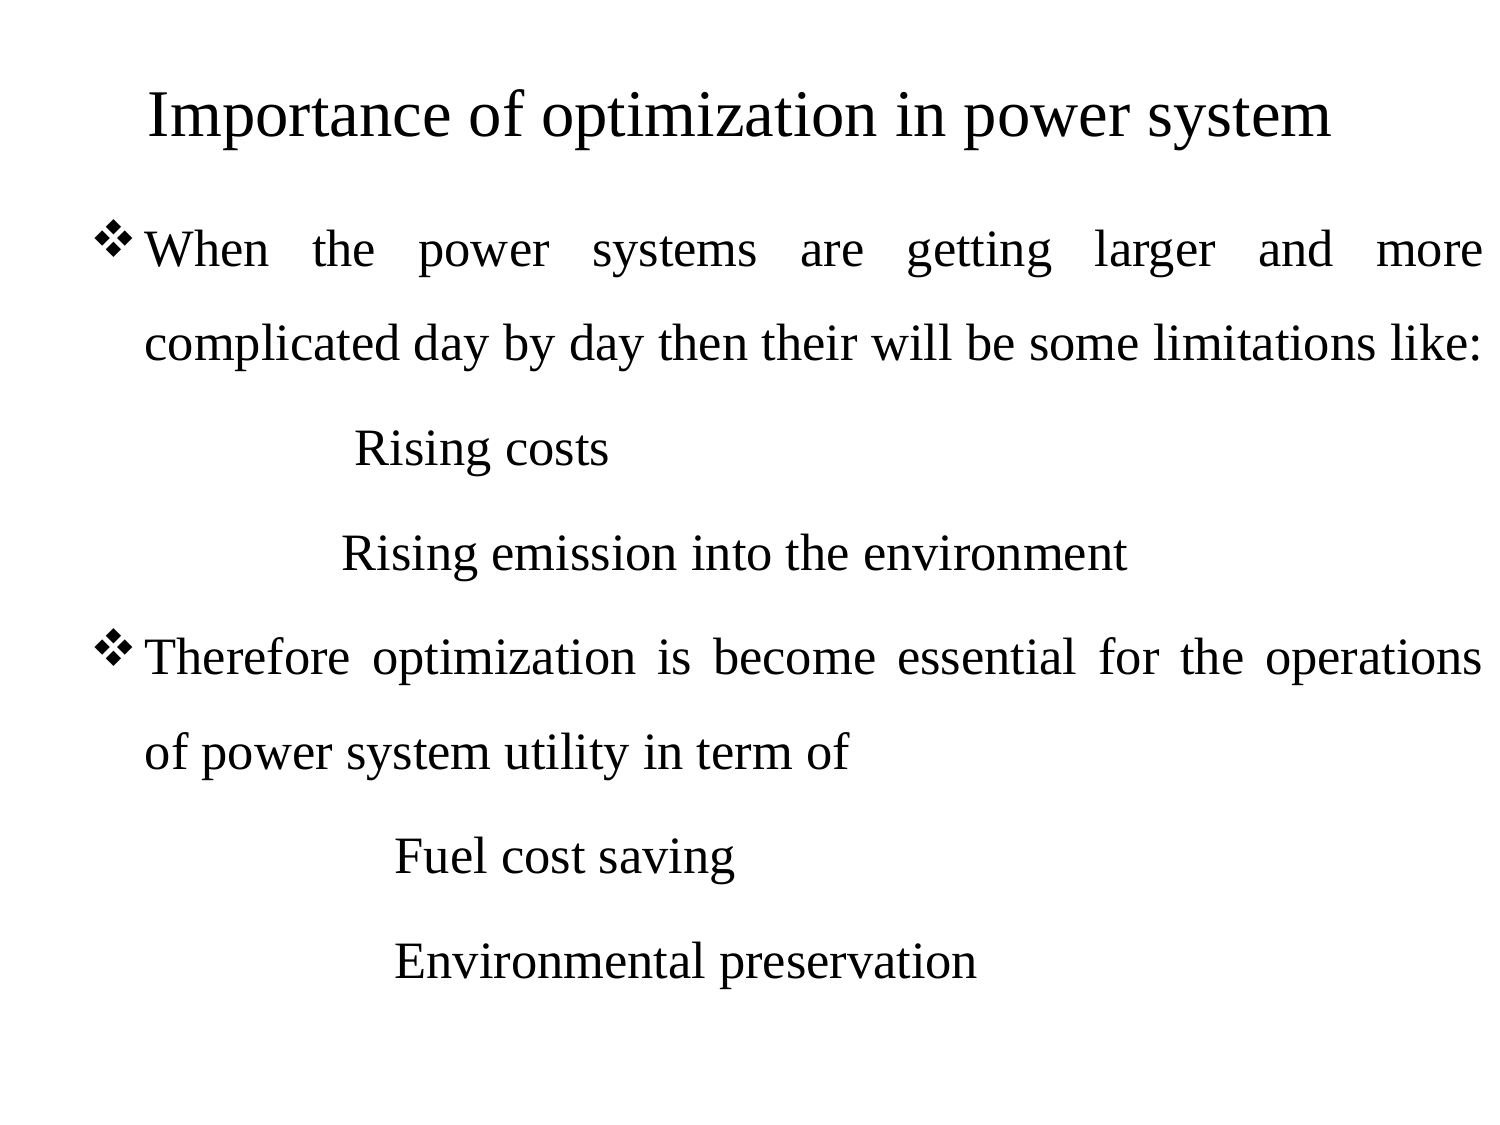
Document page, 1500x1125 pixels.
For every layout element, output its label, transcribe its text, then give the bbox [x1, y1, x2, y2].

title Importance of optimization in power system [75, 45, 1425, 174]
list When the power systems are getting larger and more complicated day by day then their will be some limitations like: Rising costs Rising emission into the environment Therefore optimization is become essential for the operations of power system utility in term of Fuel cost saving Environmental preservation [75, 174, 1500, 1100]
